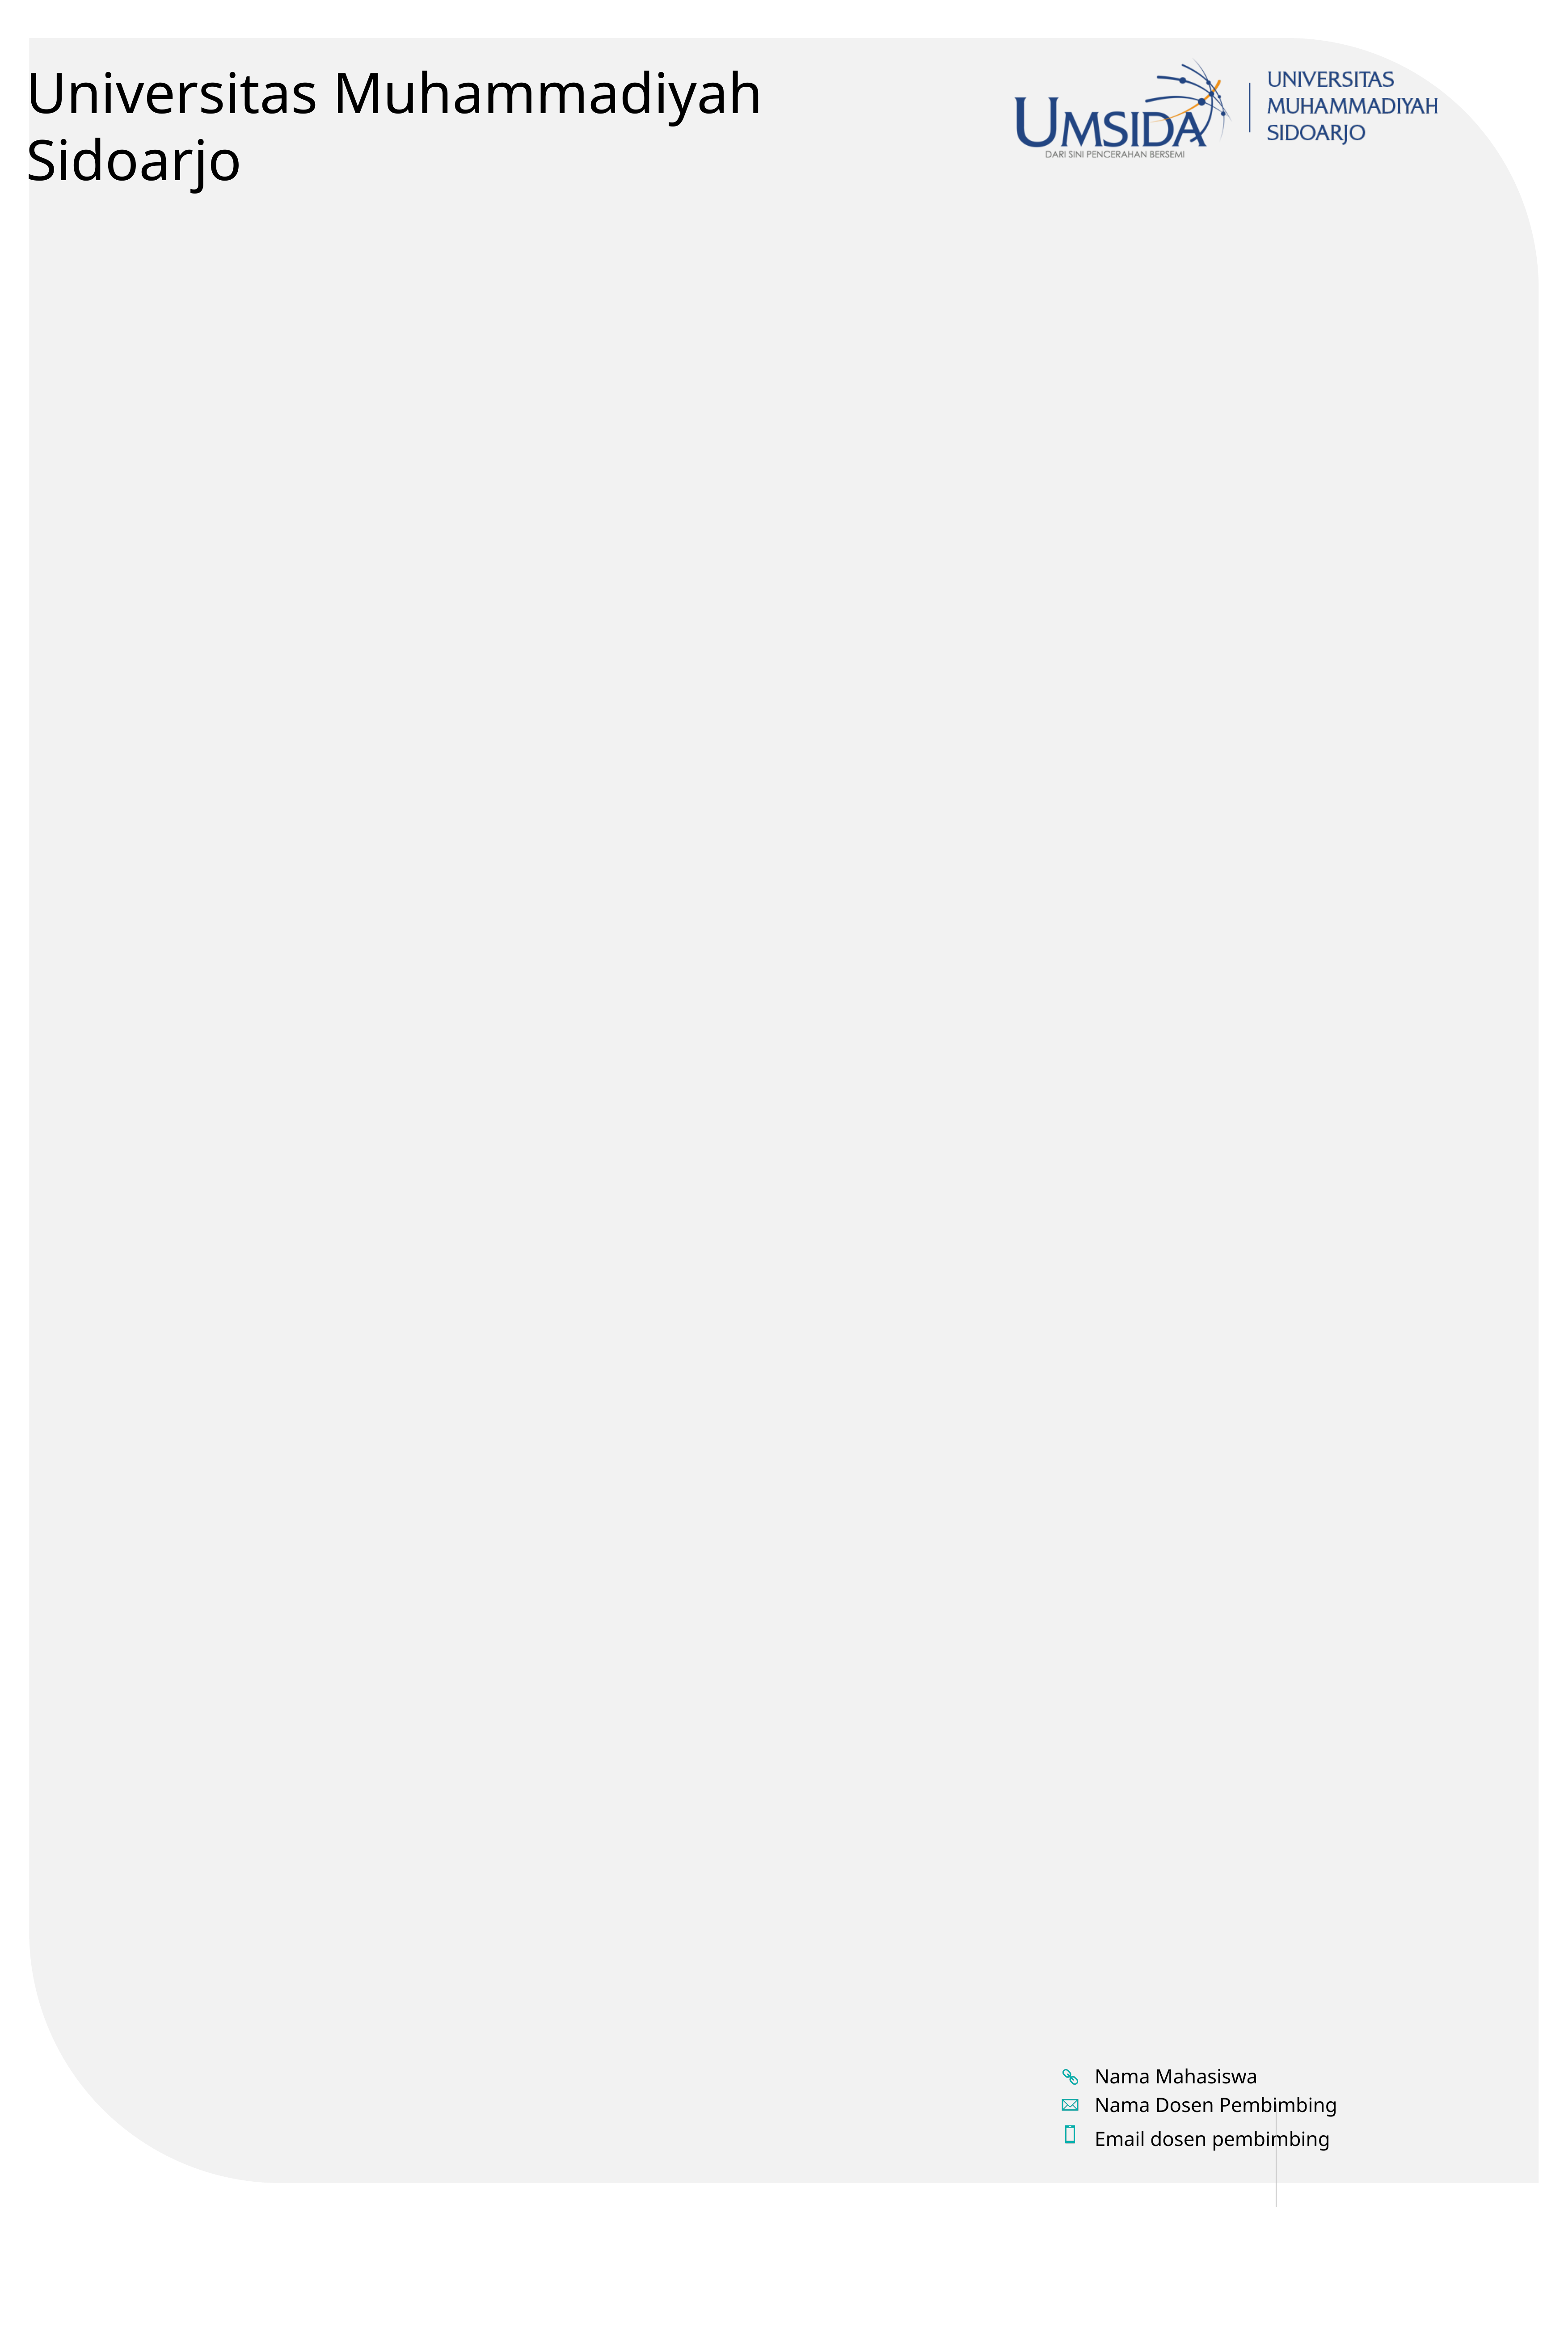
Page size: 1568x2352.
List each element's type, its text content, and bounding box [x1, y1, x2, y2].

picture [1060, 2124, 1080, 2144]
text_box Universitas Muhammadiyah Sidoarjo [19, 54, 941, 195]
text_box Nama Mahasiswa [1095, 2063, 1520, 2088]
text_box Email dosen pembimbing [1278, 2120, 1520, 2157]
text_box Nama Dosen Pembimbing [1095, 2091, 1506, 2117]
text_box Email dosen pembimbing [1095, 2120, 1274, 2157]
picture [999, 55, 1504, 161]
picture [1060, 2095, 1080, 2115]
picture [1059, 2066, 1081, 2088]
